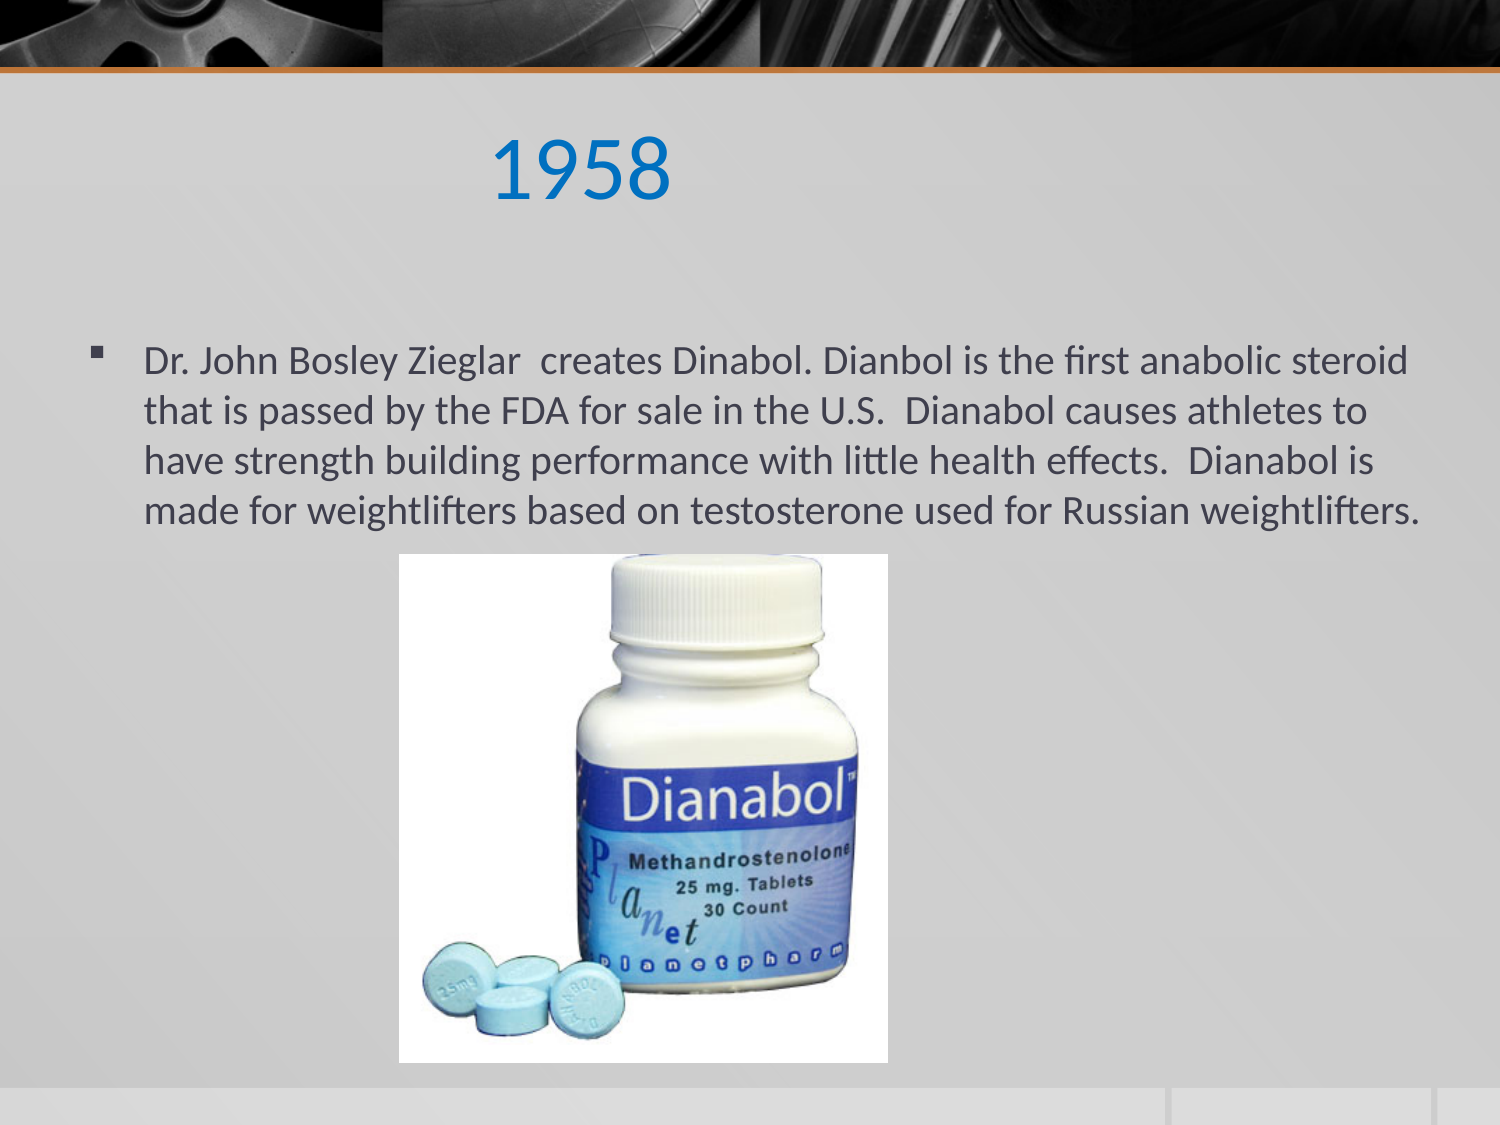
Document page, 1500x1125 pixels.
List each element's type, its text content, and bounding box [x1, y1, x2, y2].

list Dr. John Bosley Zieglar creates Dinabol. Dianbol is the first anabolic steroid that is passed by the FDA for sale in the U.S. Dianabol causes athletes to have strength building performance with little health effects. Dianabol is made for weightlifters based on testosterone used for Russian weightlifters. [87, 324, 1438, 1005]
title 1958 [487, 87, 1500, 238]
picture [0, 0, 1500, 67]
picture [399, 554, 888, 1064]
